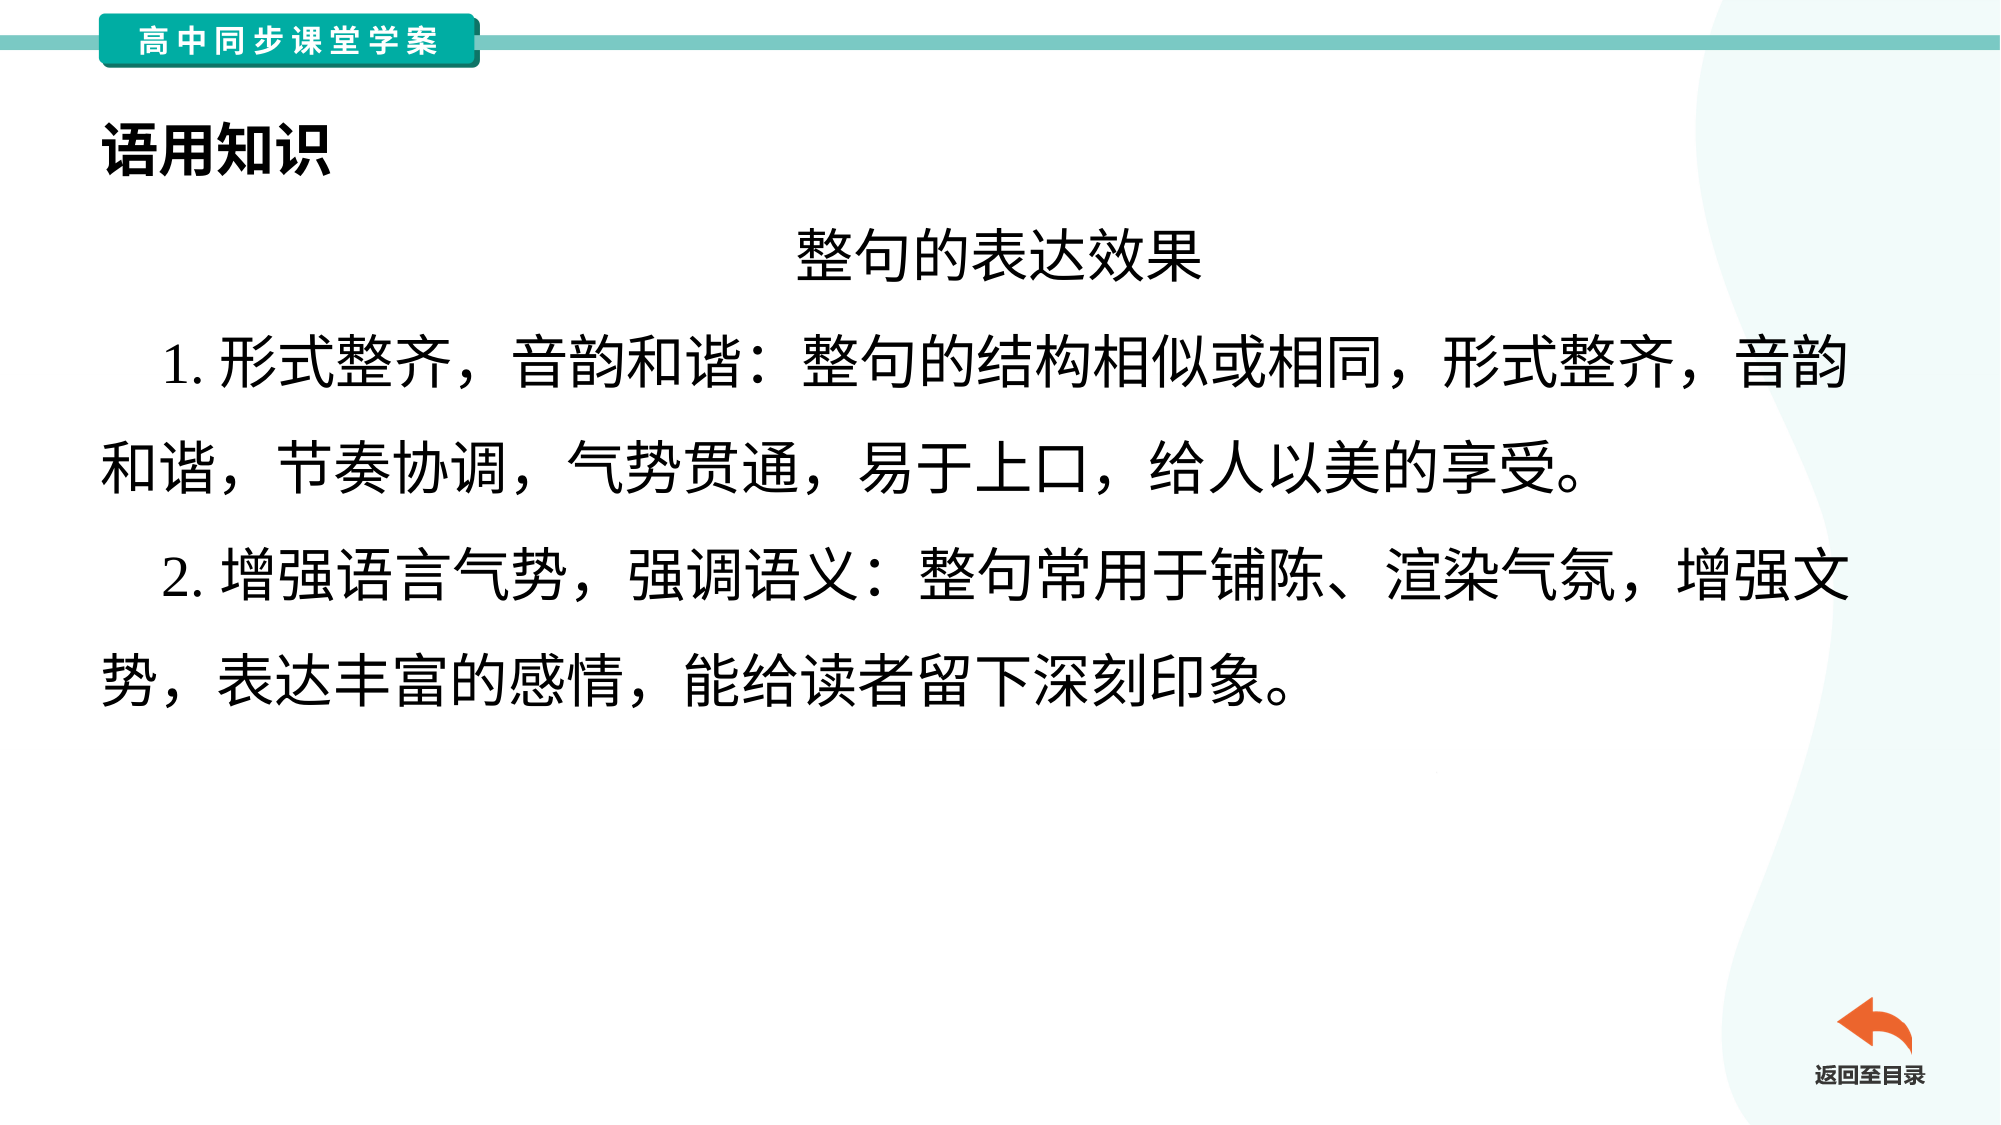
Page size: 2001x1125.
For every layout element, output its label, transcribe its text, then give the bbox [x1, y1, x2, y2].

text_box 语用知识 整句的表达效果 1.形式整齐，音韵和谐：整句的结构相似或相同，形式整齐，音韵 和谐，节奏协调，气势贯通，易于上口，给人以美的享受。 2.增强语言气势，强调语义：整句常用于铺陈、渲染气氛，增强文 势，表达丰富的感情，能给读者留下深刻印象。 [100, 76, 1899, 715]
picture [0, 0, 2000, 1125]
